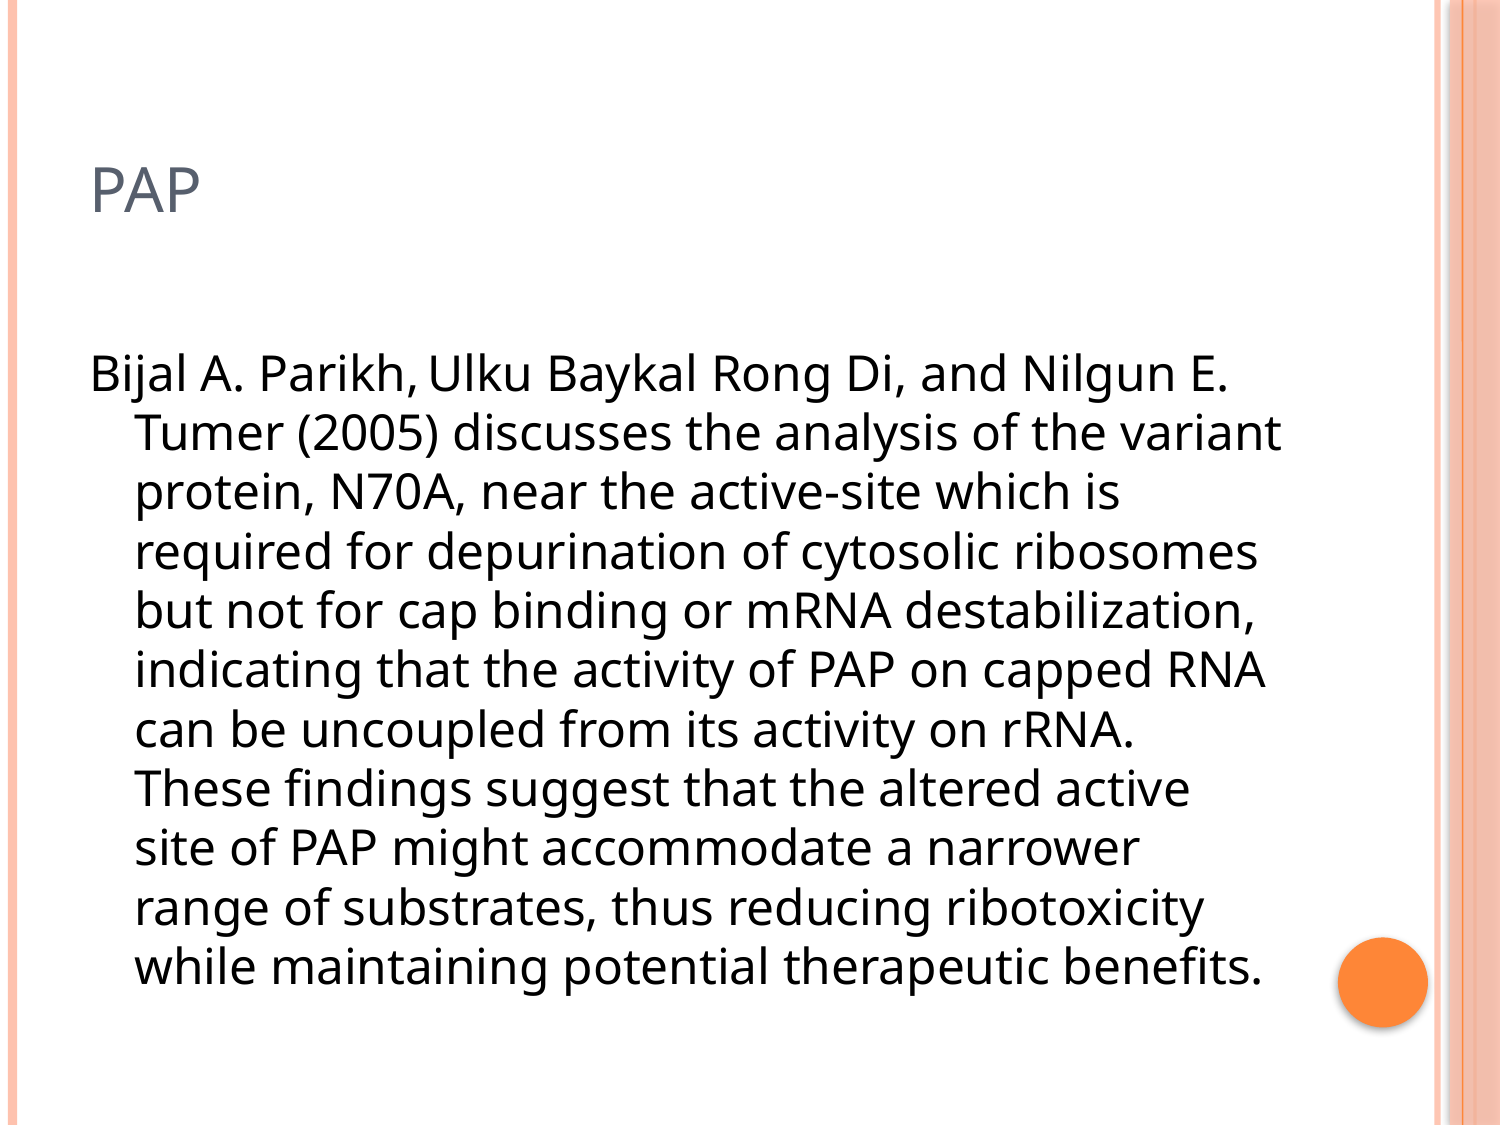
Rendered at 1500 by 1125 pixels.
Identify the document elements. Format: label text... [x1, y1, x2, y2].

title PAP [75, 45, 1300, 233]
list Bijal A. Parikh, Ulku Baykal Rong Di, and Nilgun E. Tumer (2005) discusses the analysis of the variant protein, N70A, near the active-site which is required for depurination of cytosolic ribosomes but not for cap binding or mRNA destabilization, indicating that the activity of PAP on capped RNA can be uncoupled from its activity on rRNA. These findings suggest that the altered active site of PAP might accommodate a narrower range of substrates, thus reducing ribotoxicity while maintaining potential therapeutic benefits. [75, 262, 1300, 1062]
